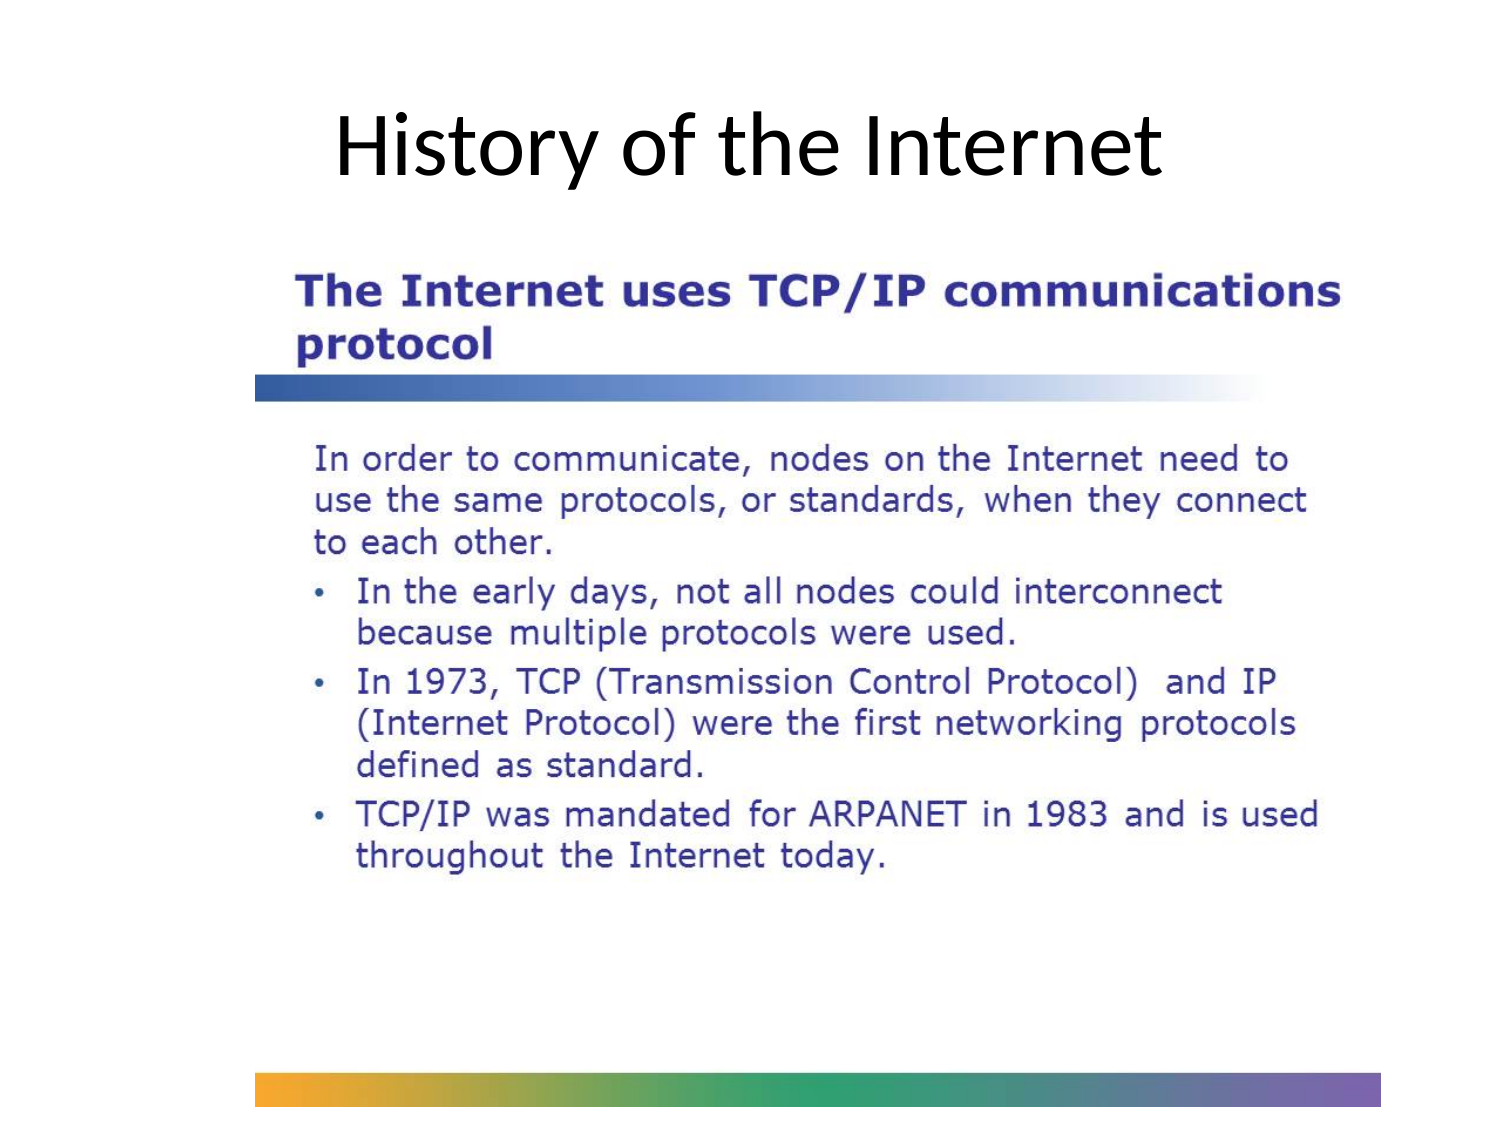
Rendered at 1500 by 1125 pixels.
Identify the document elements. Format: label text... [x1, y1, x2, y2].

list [254, 262, 1381, 1107]
title History of the Internet [75, 45, 1425, 233]
